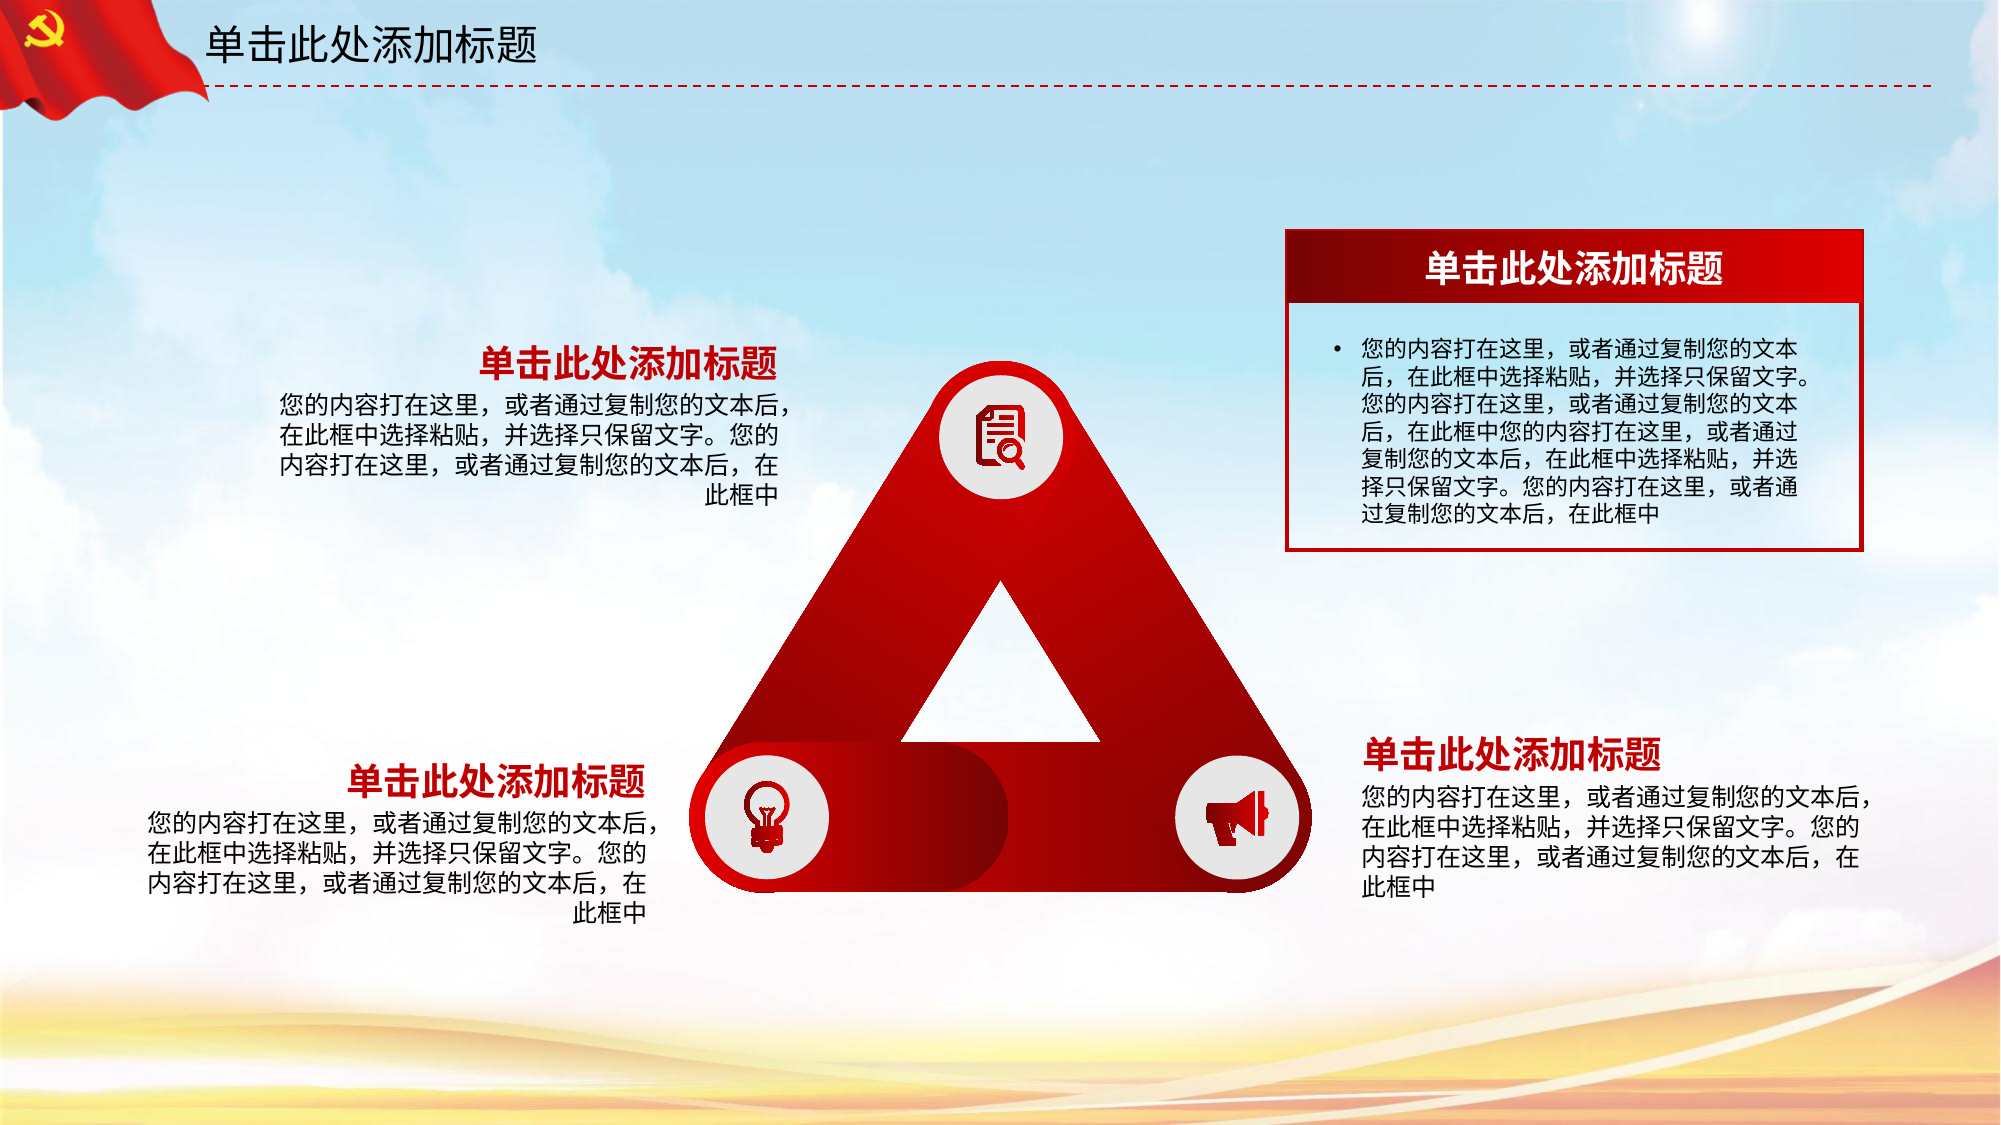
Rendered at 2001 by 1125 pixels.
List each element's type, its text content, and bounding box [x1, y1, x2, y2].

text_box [1287, 231, 1862, 551]
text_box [259, 332, 795, 518]
title 单击此处添加标题 [222, 7, 583, 86]
picture [0, 0, 2001, 1125]
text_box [1346, 724, 1881, 909]
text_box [128, 750, 663, 936]
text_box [688, 327, 1311, 927]
